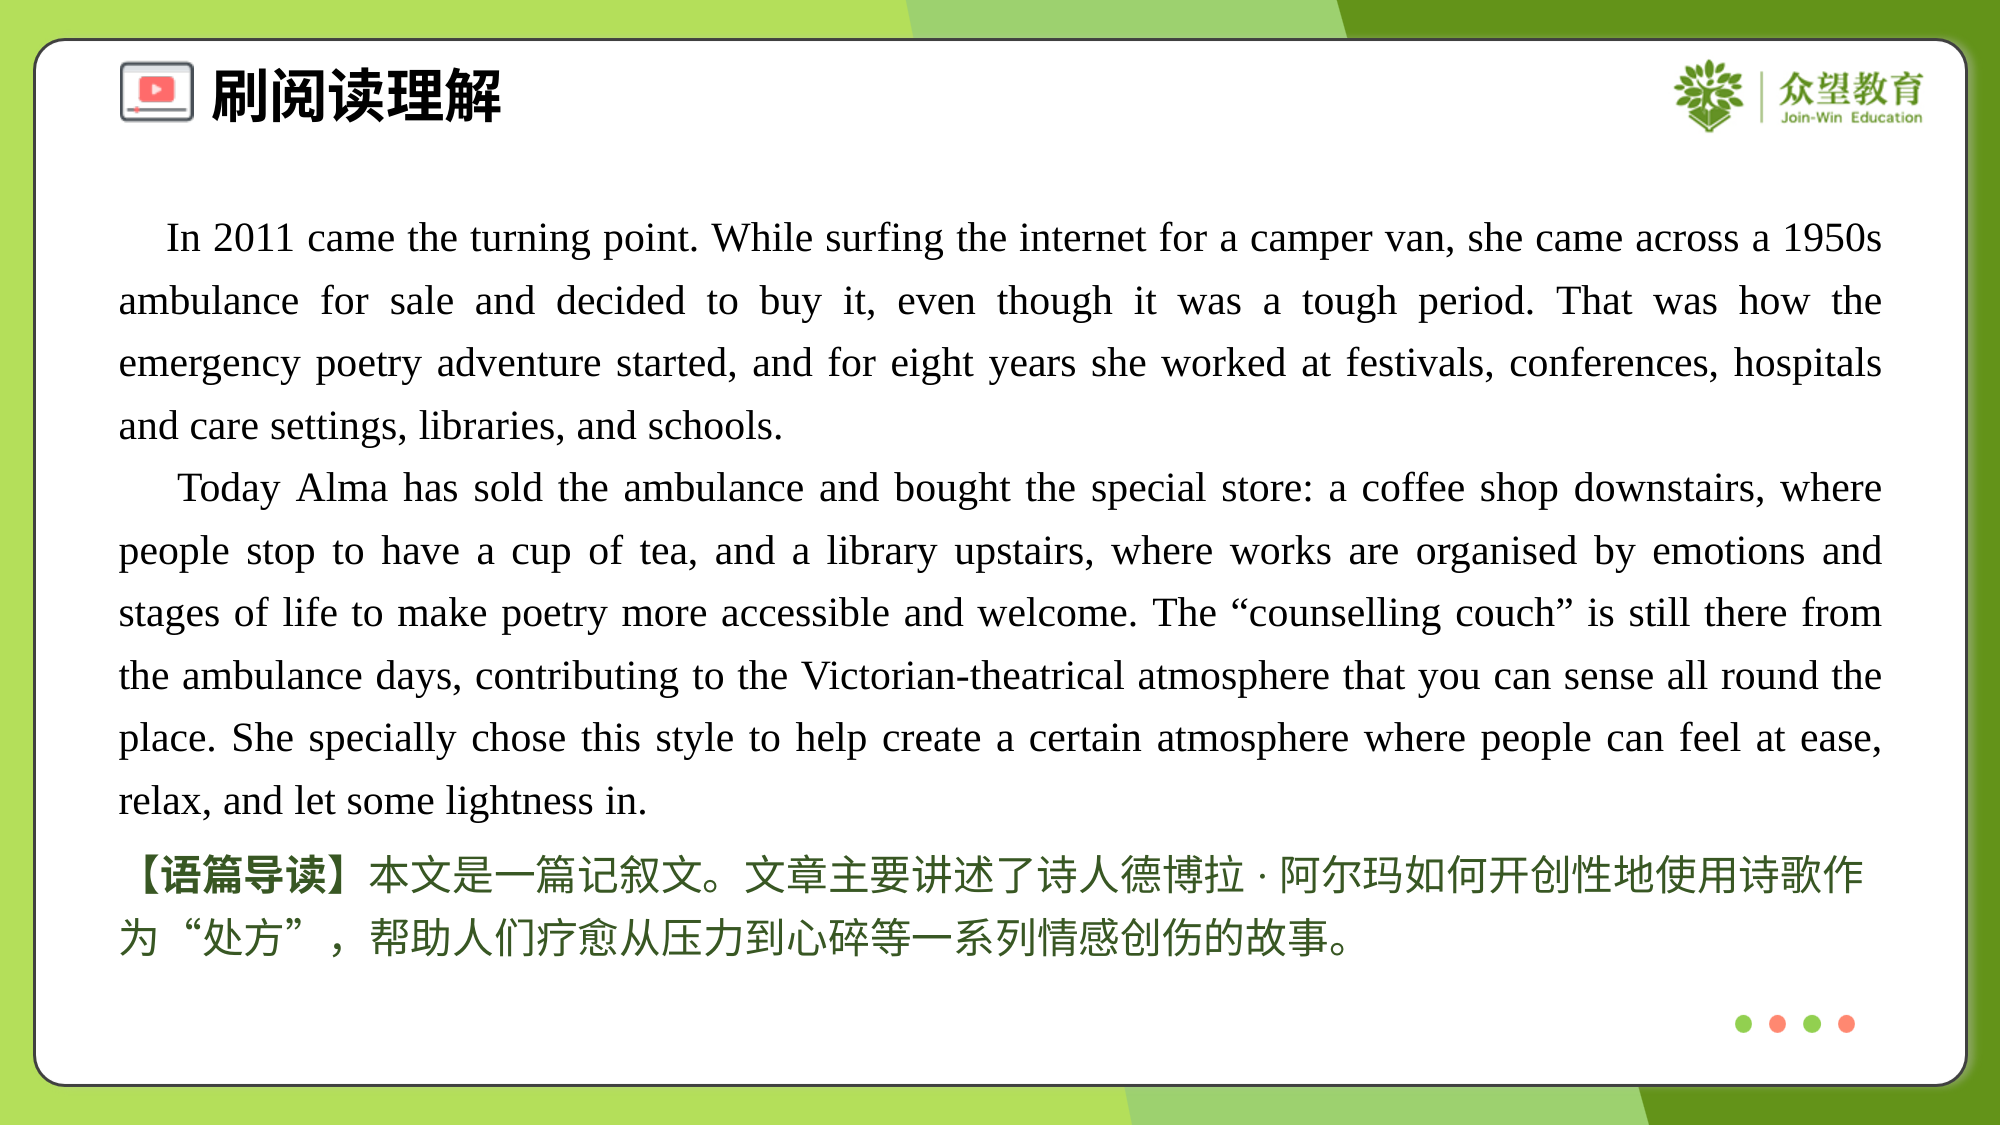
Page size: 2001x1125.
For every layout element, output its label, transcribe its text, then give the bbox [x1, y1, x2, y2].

text_box 【语篇导读】本文是一篇记叙文。文章主要讲述了诗人德博拉·阿尔玛如何开创性地使用诗歌作为“处方”，帮助人们疗愈从压力到心碎等一系列情感创伤的故事。 [118, 836, 1883, 957]
picture [0, 0, 2000, 1125]
text_box In 2011 came the turning point. While surfing the internet for a camper van, she came across a 1950s ambulance for sale and decided to buy it, even though it was a tough period. That was how the emergency poetry adventure started, and for eight years she worked at festivals, conferences, hospitals and care settings, libraries, and schools. Today Alma has sold the ambulance and bought the special store: a coffee shop downstairs, where people stop to have a cup of tea, and a library upstairs, where works are organised by emotions and stages of life to make poetry more accessible and welcome. The “counselling couch” is still there from the ambulance days, contributing to the Victorian-theatrical atmosphere that you can sense all round the place. She specially chose this style to help create a certain atmosphere where people can feel at ease, relax, and let some lightness in. [118, 147, 1883, 830]
